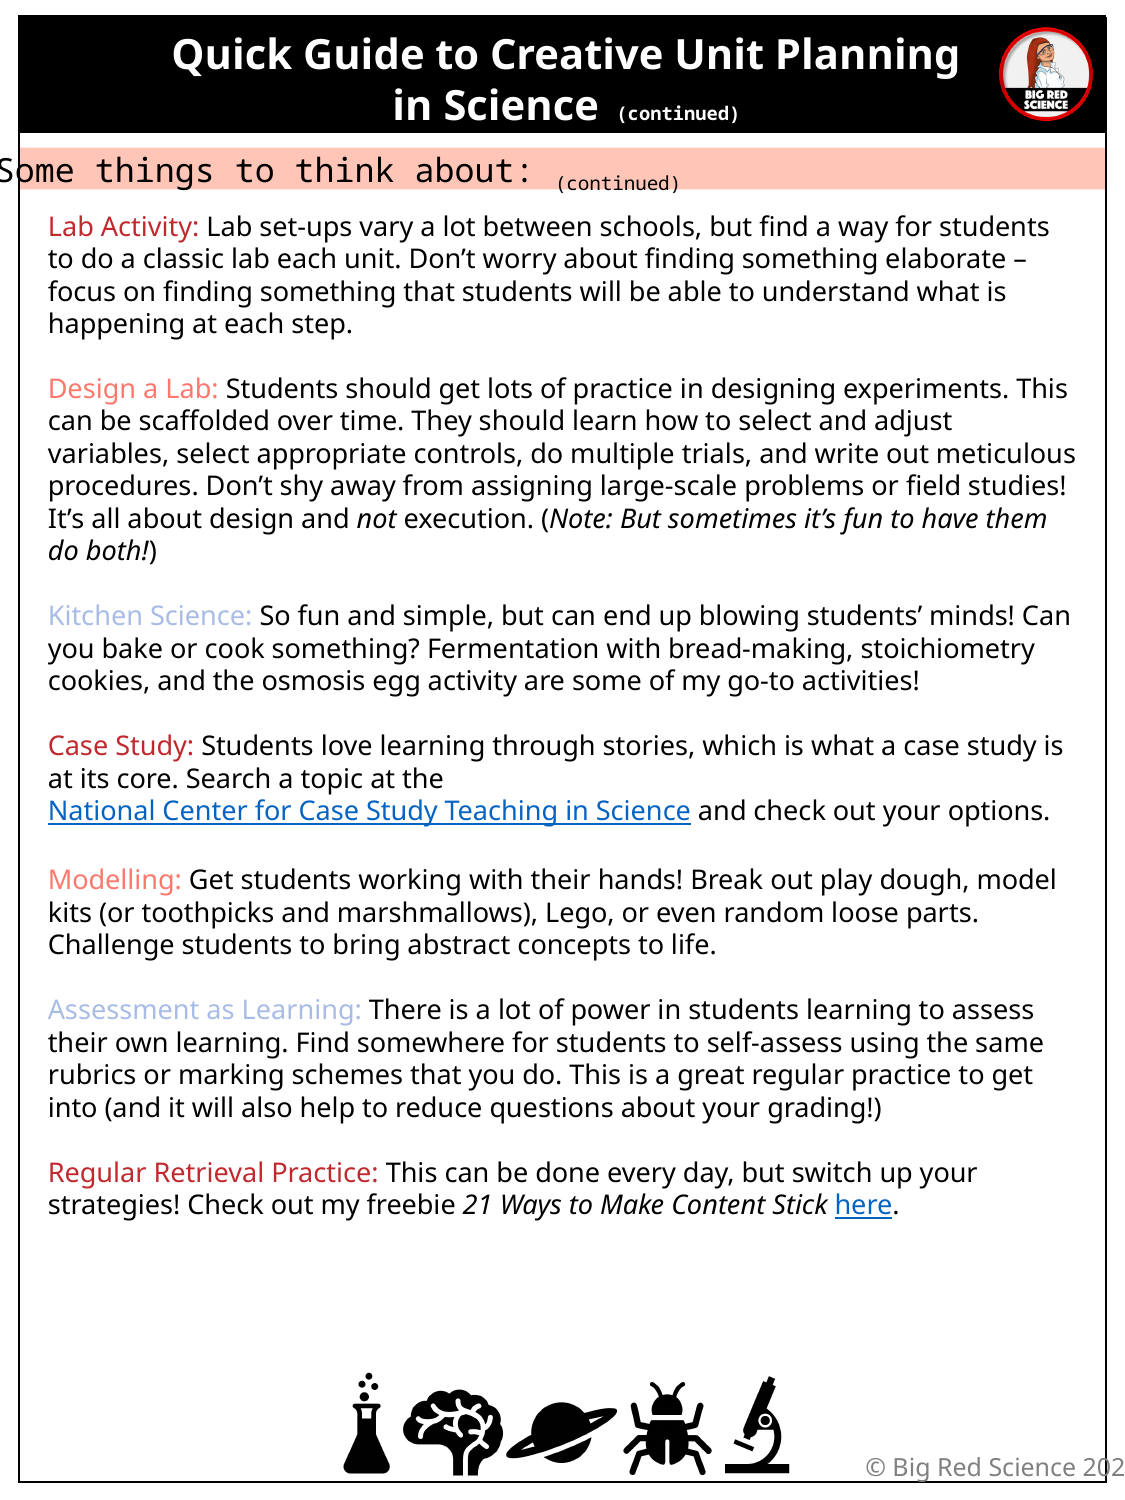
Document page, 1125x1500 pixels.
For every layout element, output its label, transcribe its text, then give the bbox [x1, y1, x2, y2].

text_box Quick Guide to Creative Unit Planning in Science (continued) [61, 20, 1072, 146]
text_box Some things to think about: (continued) [0, 141, 717, 242]
text_box © Big Red Science 2021 [850, 1444, 1125, 1489]
text_box [18, 15, 1106, 133]
text_box Lab Activity: Lab set-ups vary a lot between schools, but find a way for students to do a classic lab each unit. Don’t worry about finding something elaborate – focus on finding something that students will be able to understand what is happening at each step. Design a Lab: Students should get lots of practice in designing experiments. This can be scaffolded over time. They should learn how to select and adjust variables, select appropriate controls, do multiple trials, and write out meticulous procedures. Don’t shy away from assigning large-scale problems or field studies! It’s all about design and not execution. (Note: But sometimes it’s fun to have them do both!) Kitchen Science: So fun and simple, but can end up blowing students’ minds! Can you bake or cook something? Fermentation with bread-making, stoichiometry cookies, and the osmosis egg activity are some of my go-to activities! Case Study: Students love learning through stories, which is what a case study is at its core. Search a topic at the National Center for Case Study Teaching in Science and check out your options. Modelling: Get students working with their hands! Break out play dough, model kits (or toothpicks and marshmallows), Lego, or even random loose parts. Challenge students to bring abstract concepts to life. Assessment as Learning: There is a lot of power in students learning to assess their own learning. Find somewhere for students to self-assess using the same rubrics or marking schemes that you do. This is a great regular practice to get into (and it will also help to reduce questions about your grading!) Regular Retrieval Practice: This can be done every day, but switch up your strategies! Check out my freebie 21 Ways to Make Content Stick here. [33, 201, 1093, 1232]
picture [998, 26, 1098, 126]
text_box [18, 17, 1107, 1483]
picture [311, 1368, 812, 1493]
